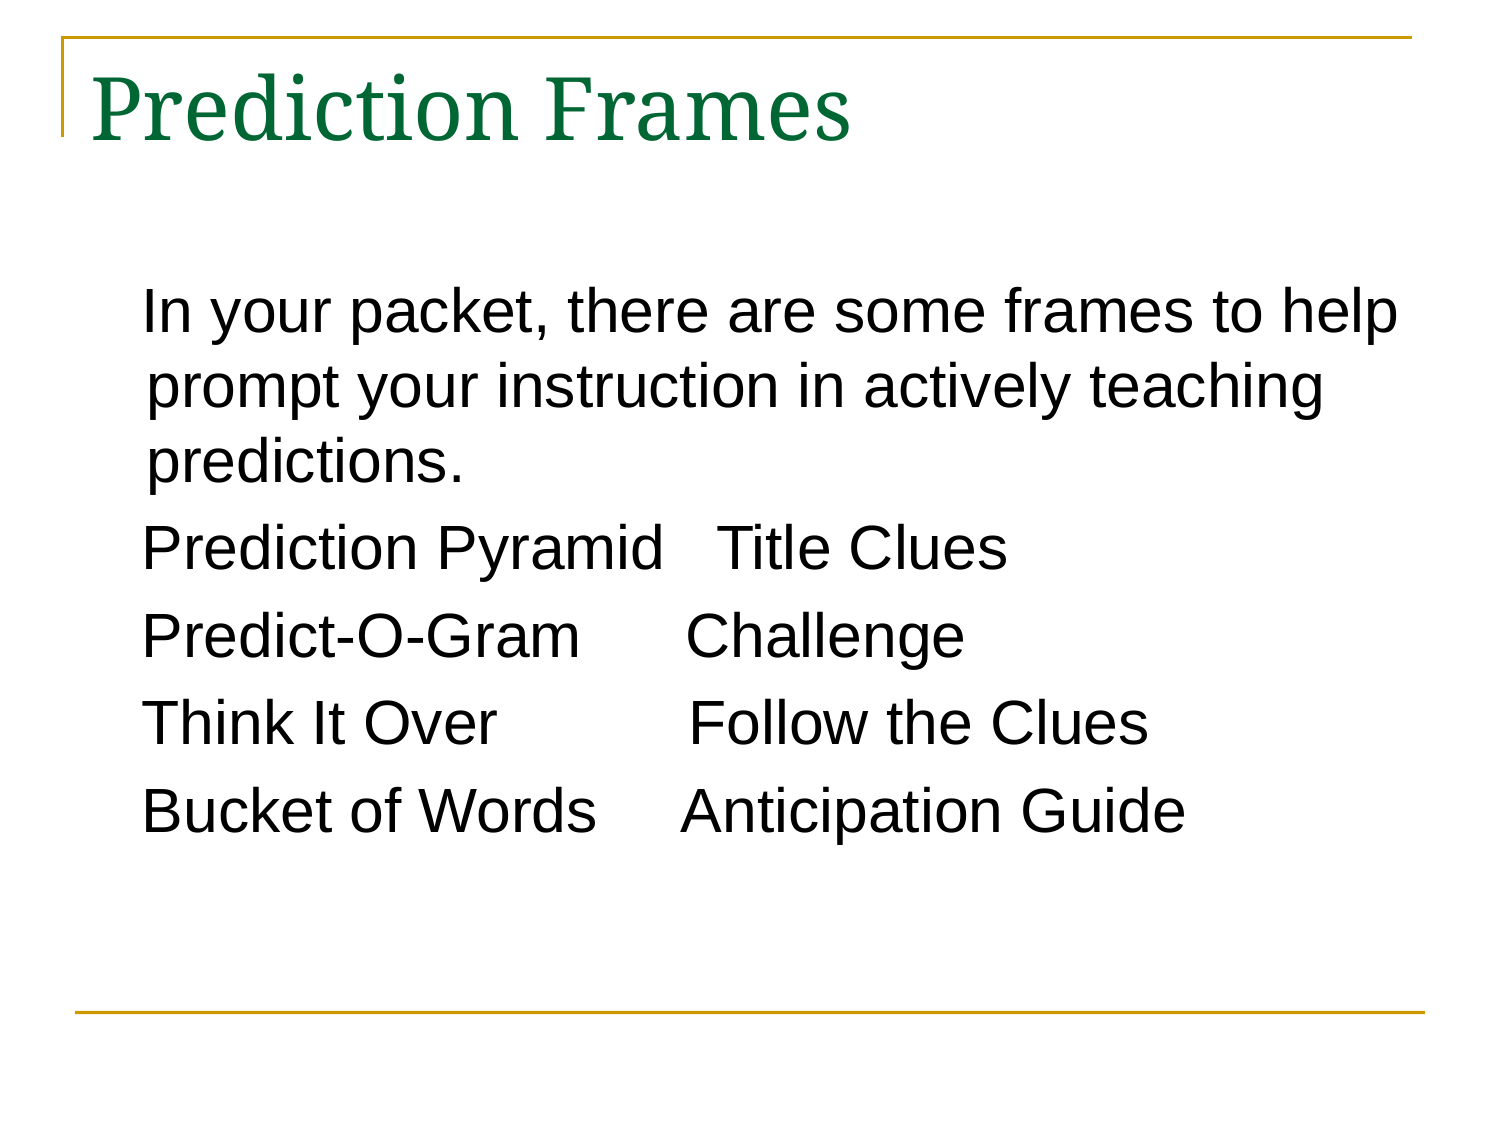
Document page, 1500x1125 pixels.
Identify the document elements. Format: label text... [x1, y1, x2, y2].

title Prediction Frames [74, 45, 1426, 233]
list In your packet, there are some frames to help prompt your instruction in actively teaching predictions. Prediction Pyramid Title Clues Predict-O-Gram Challenge Think It Over Follow the Clues Bucket of Words Anticipation Guide [74, 262, 1426, 1006]
